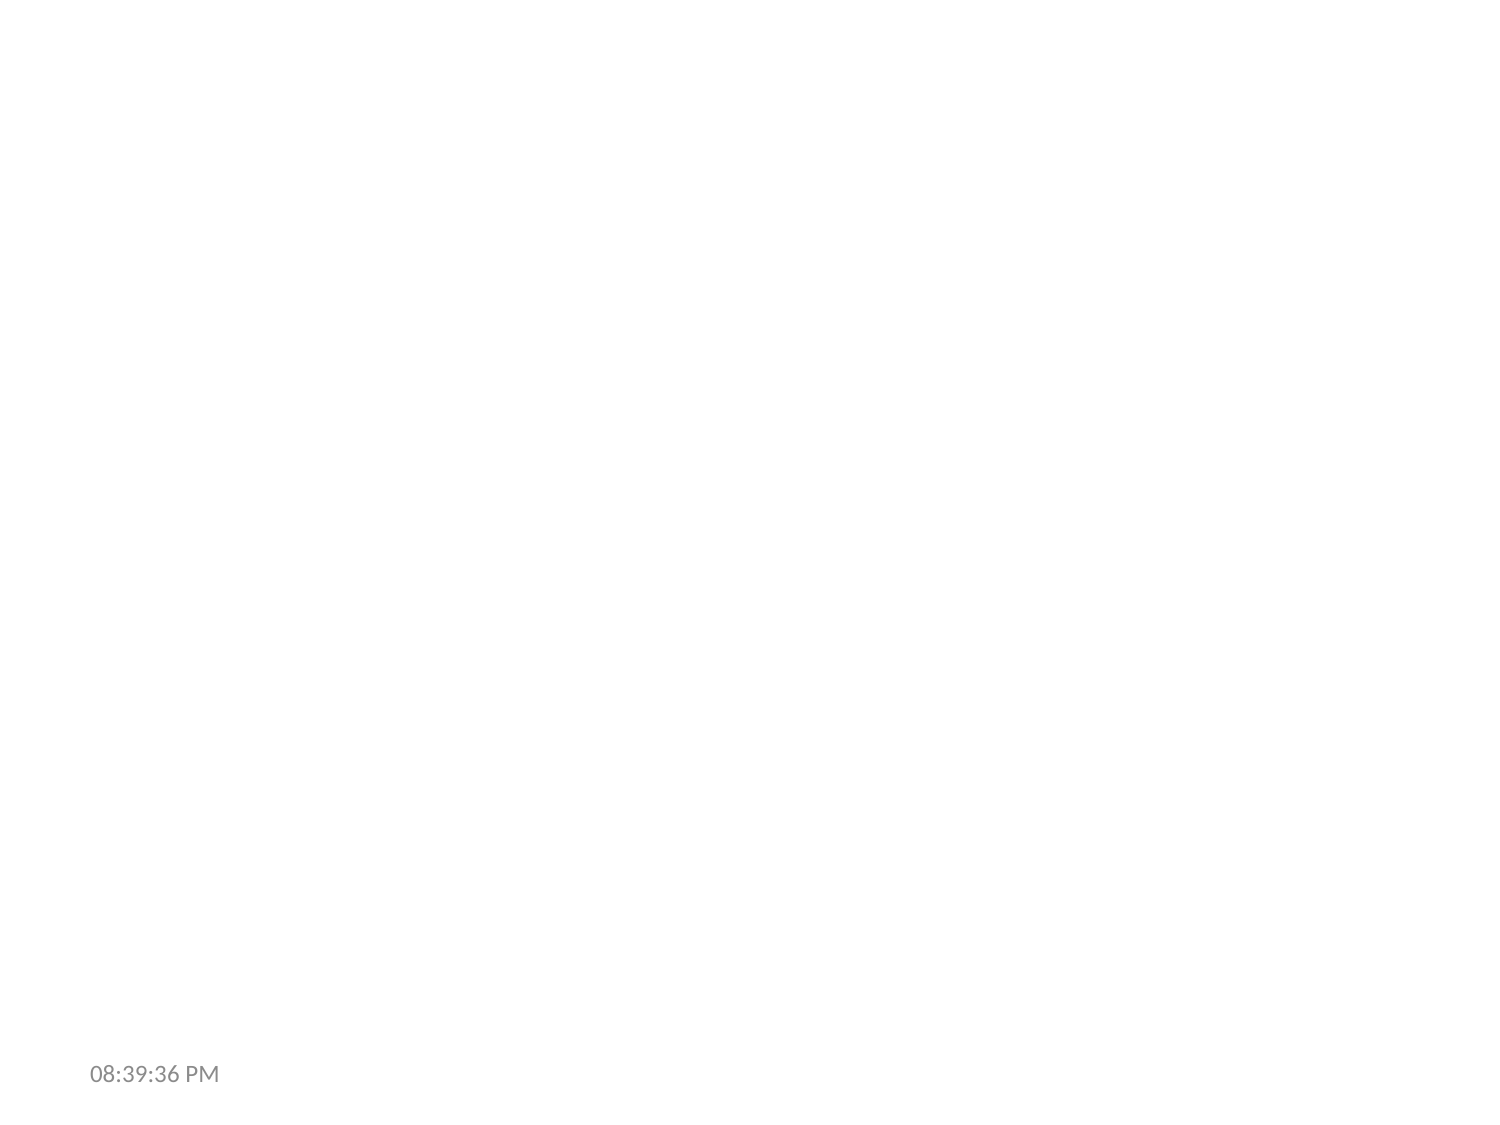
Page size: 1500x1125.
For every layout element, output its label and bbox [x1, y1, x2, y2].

slide_number [75, 1042, 425, 1103]
